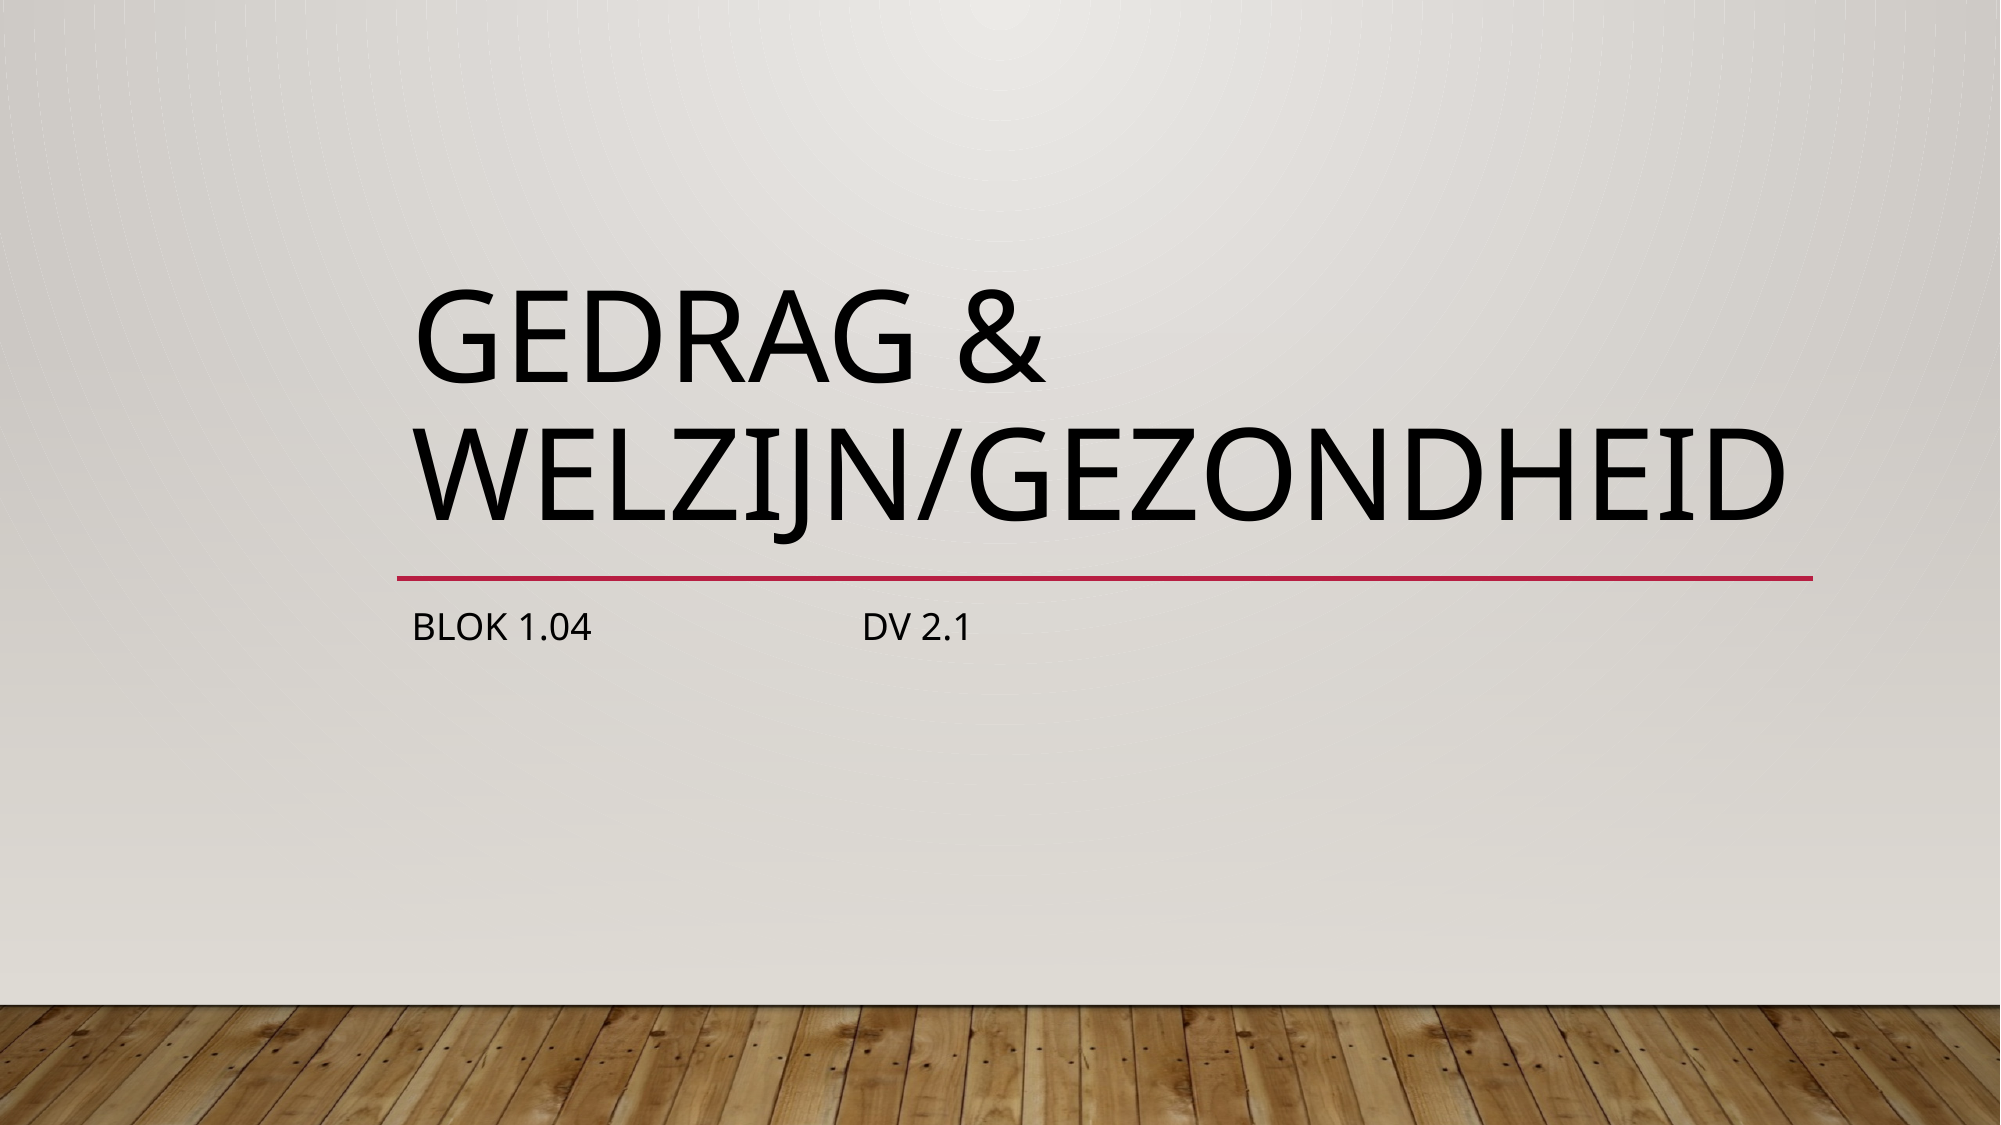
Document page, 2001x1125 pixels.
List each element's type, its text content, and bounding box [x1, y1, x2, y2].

subtitle Blok 1.04 Dv 2.1 [396, 579, 1814, 740]
picture [0, 1005, 2000, 1125]
title Gedrag & Welzijn/Gezondheid [396, 131, 1814, 549]
